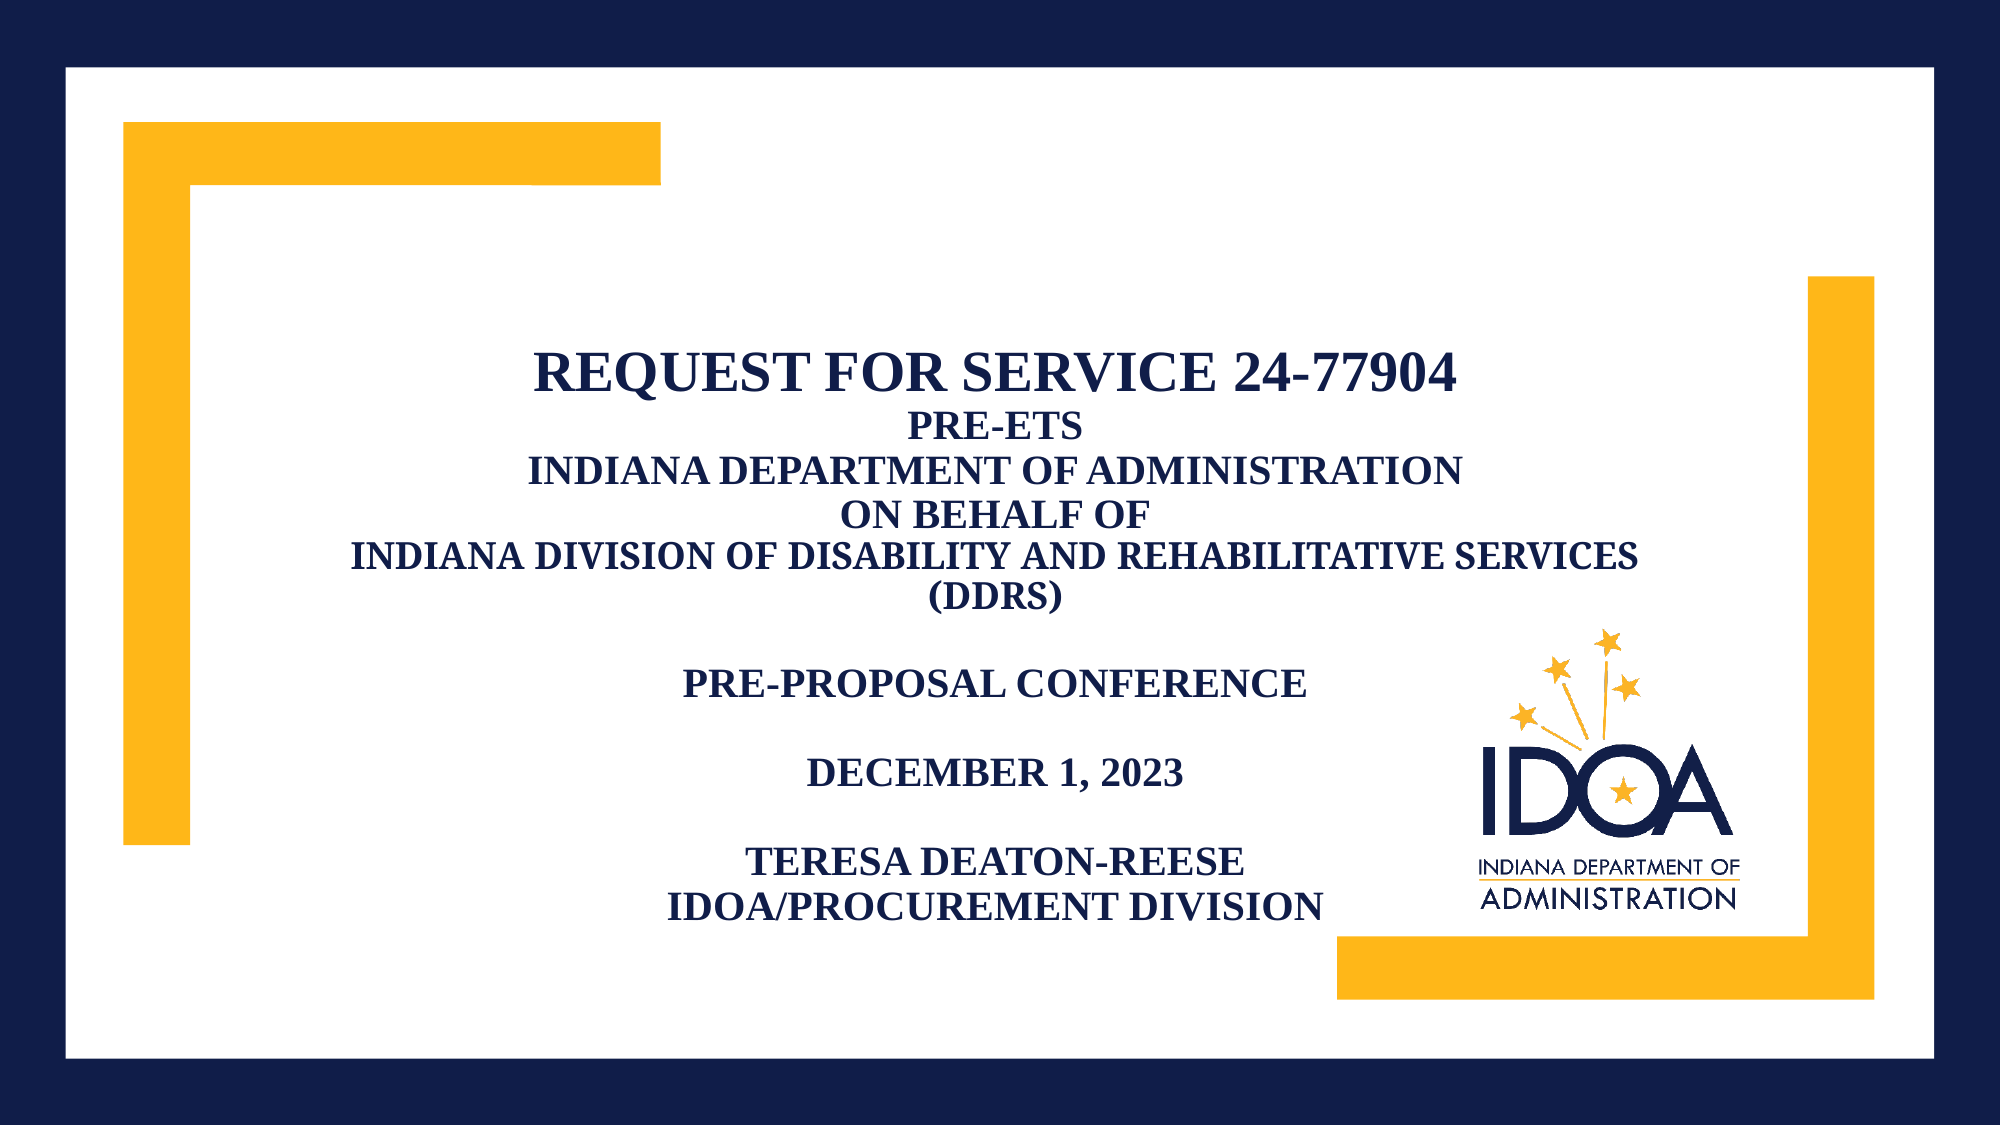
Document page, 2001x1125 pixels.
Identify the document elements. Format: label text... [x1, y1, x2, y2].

picture [1412, 599, 1800, 987]
title Request for Service 24-77904 Pre-ETs Indiana Department of Administration On Behalf Of Indiana Division of Disability and Rehabilitative Services (DDRS) Pre-Proposal Conference December 1, 2023 Teresa Deaton-Reese IDOA/Procurement Division [309, 190, 1682, 937]
